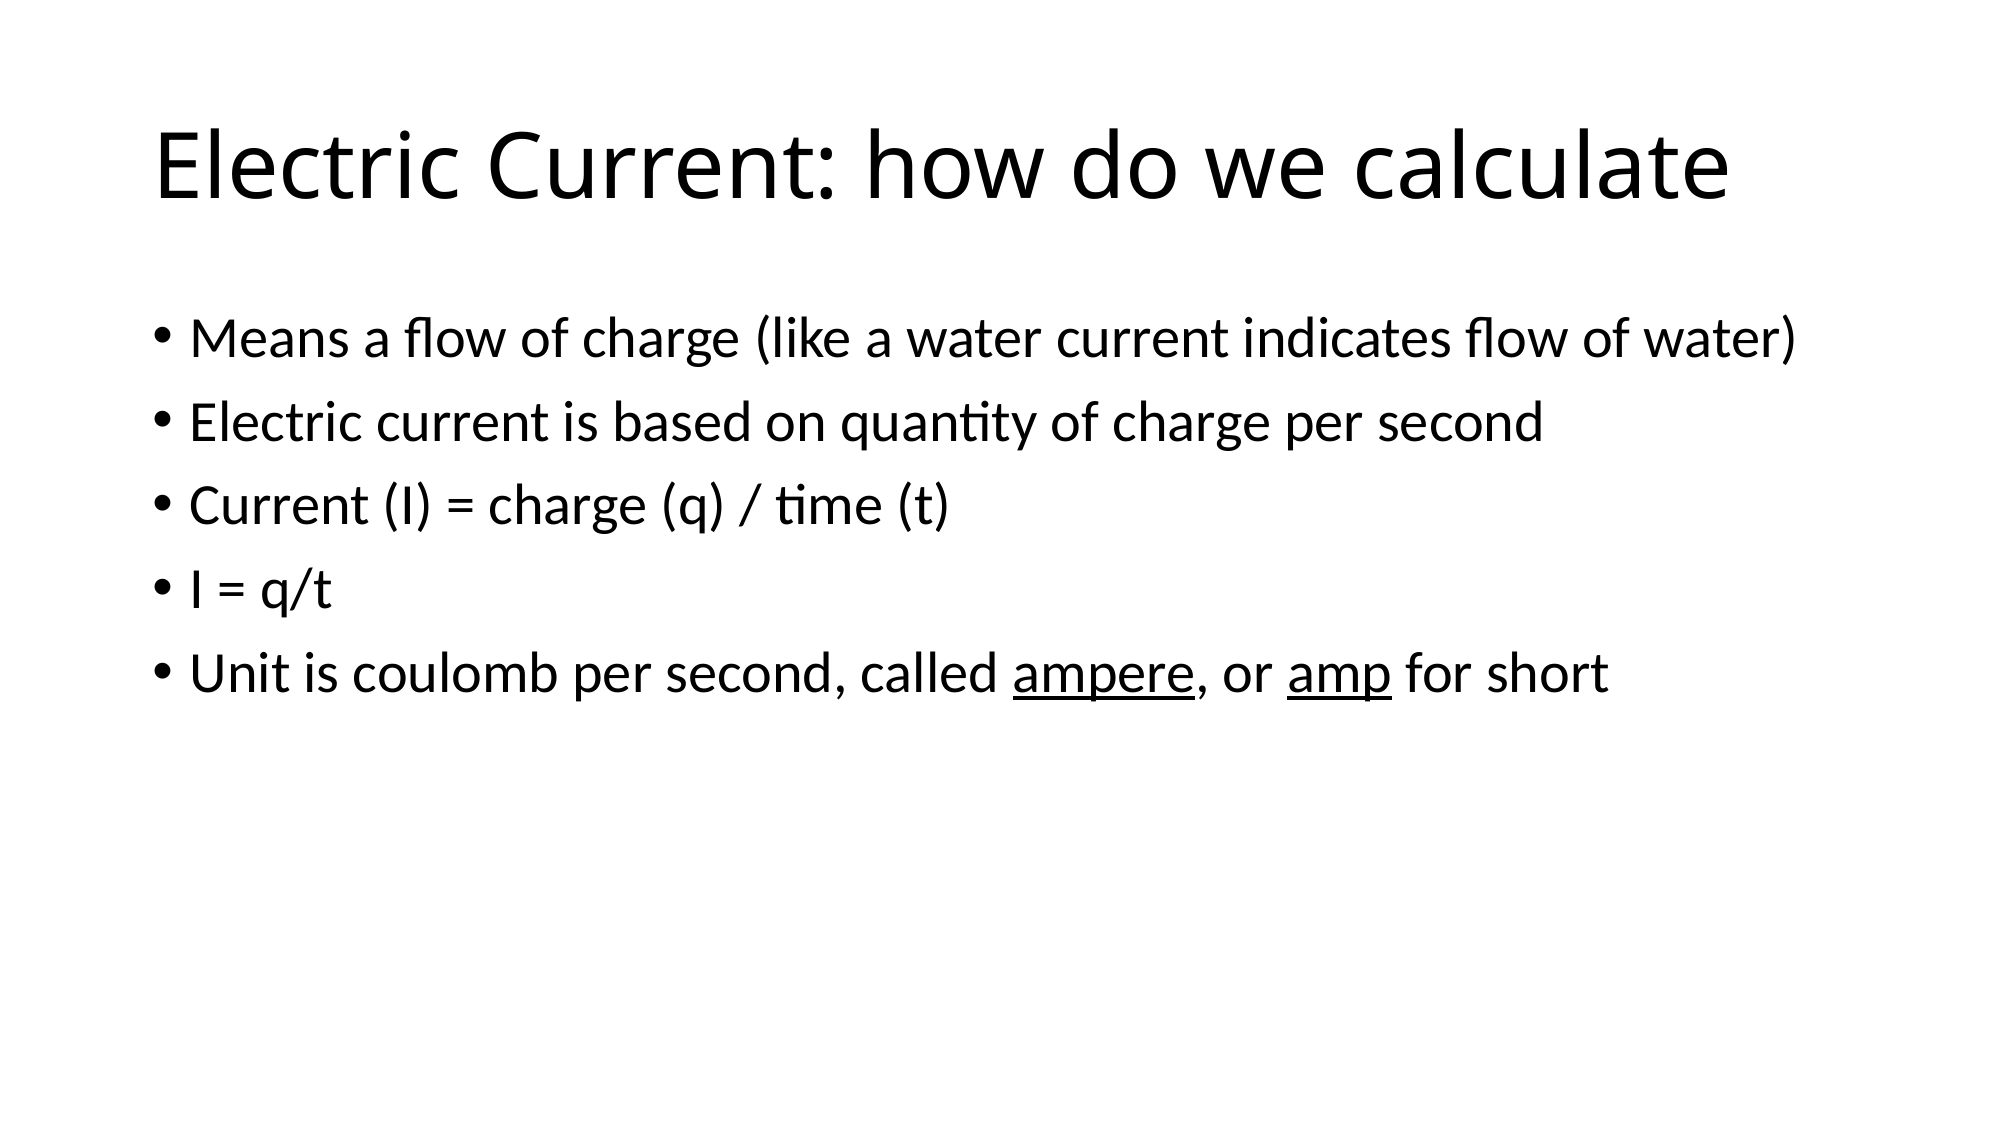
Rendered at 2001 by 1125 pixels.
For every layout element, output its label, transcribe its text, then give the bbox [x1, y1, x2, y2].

title Electric Current: how do we calculate [137, 59, 1863, 278]
list Means a flow of charge (like a water current indicates flow of water) Electric current is based on quantity of charge per second Current (I) = charge (q) / time (t) I = q/t Unit is coulomb per second, called ampere, or amp for short [137, 299, 1863, 1014]
